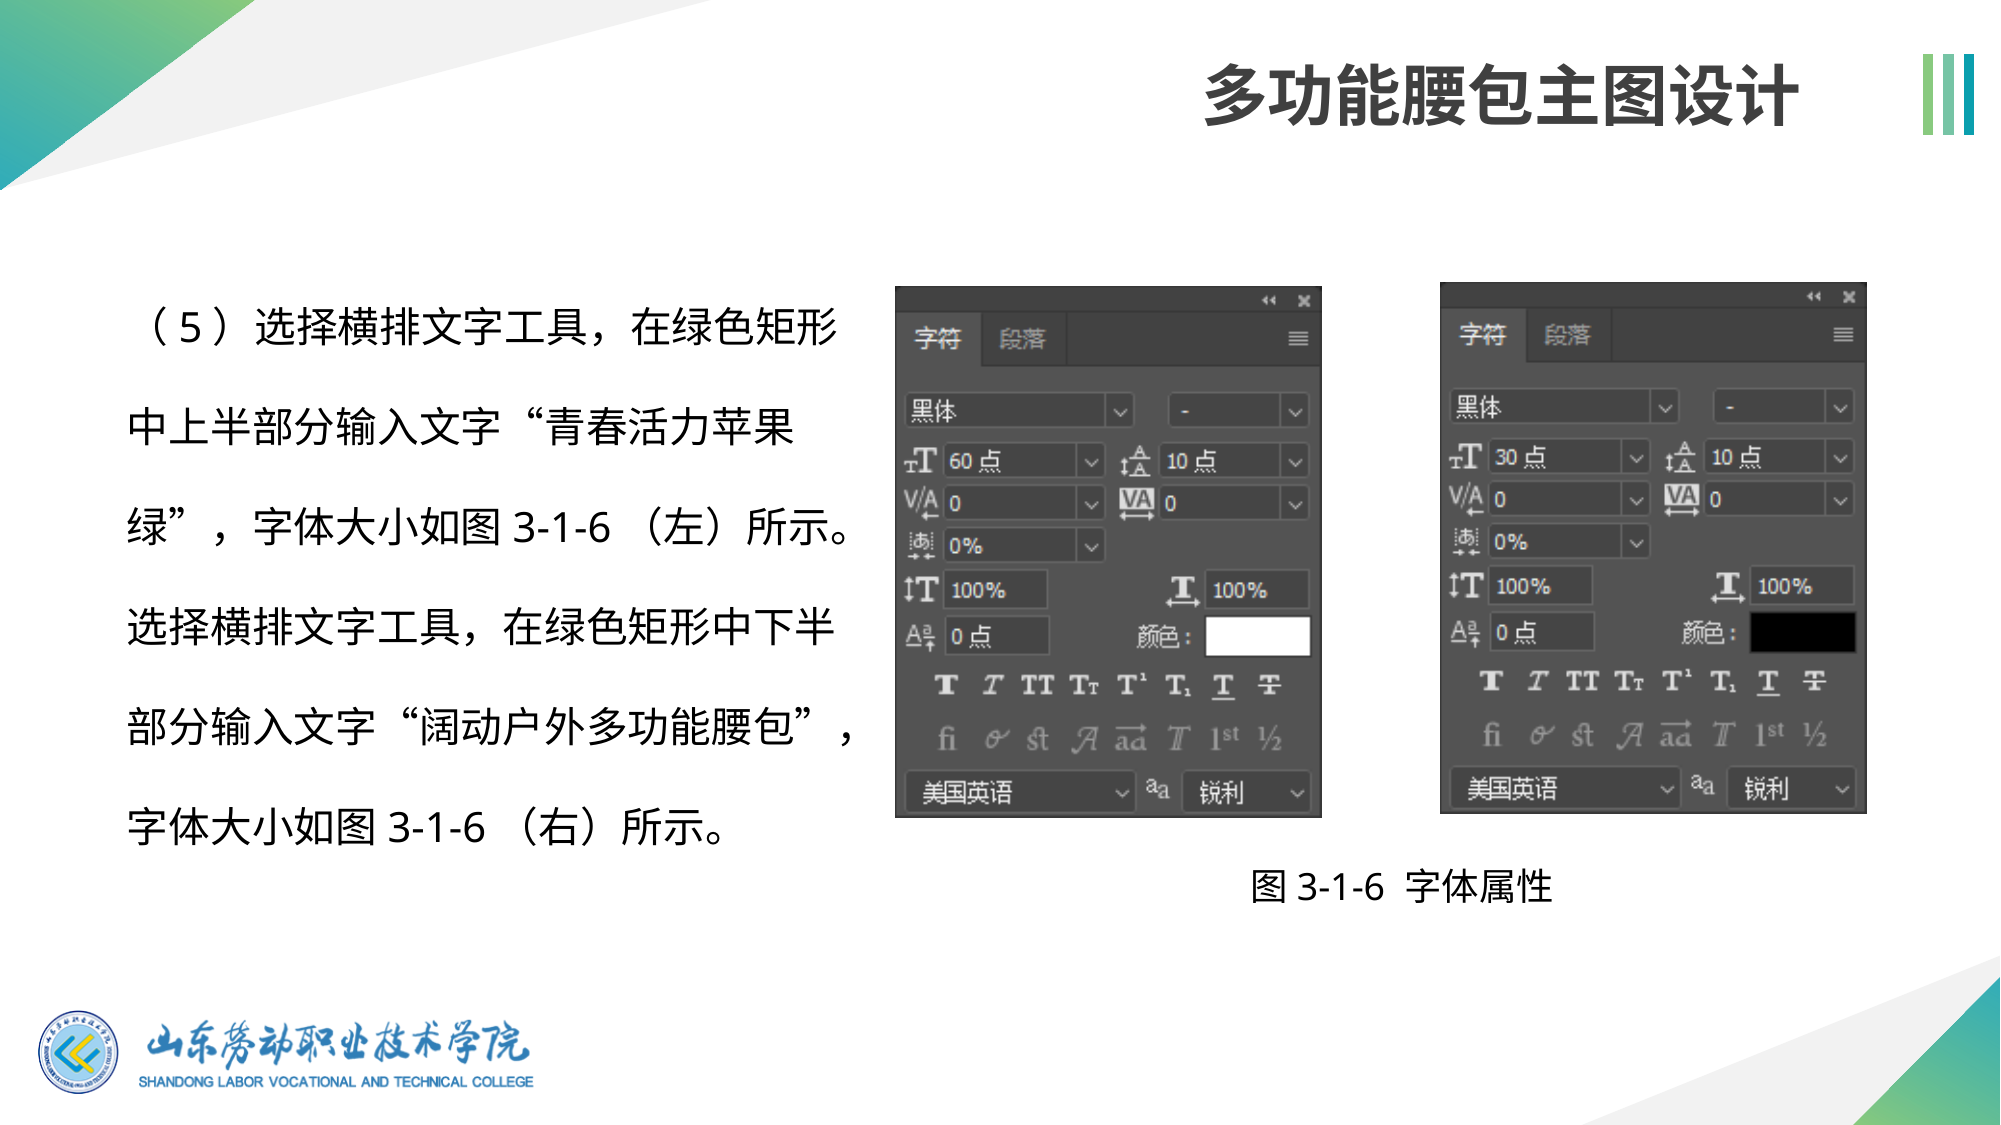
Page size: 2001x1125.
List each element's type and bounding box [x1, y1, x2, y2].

text_box [1928, 54, 1969, 136]
text_box [0, 0, 2000, 1125]
picture [38, 1010, 550, 1094]
picture [1440, 282, 1867, 814]
picture [895, 286, 1322, 818]
